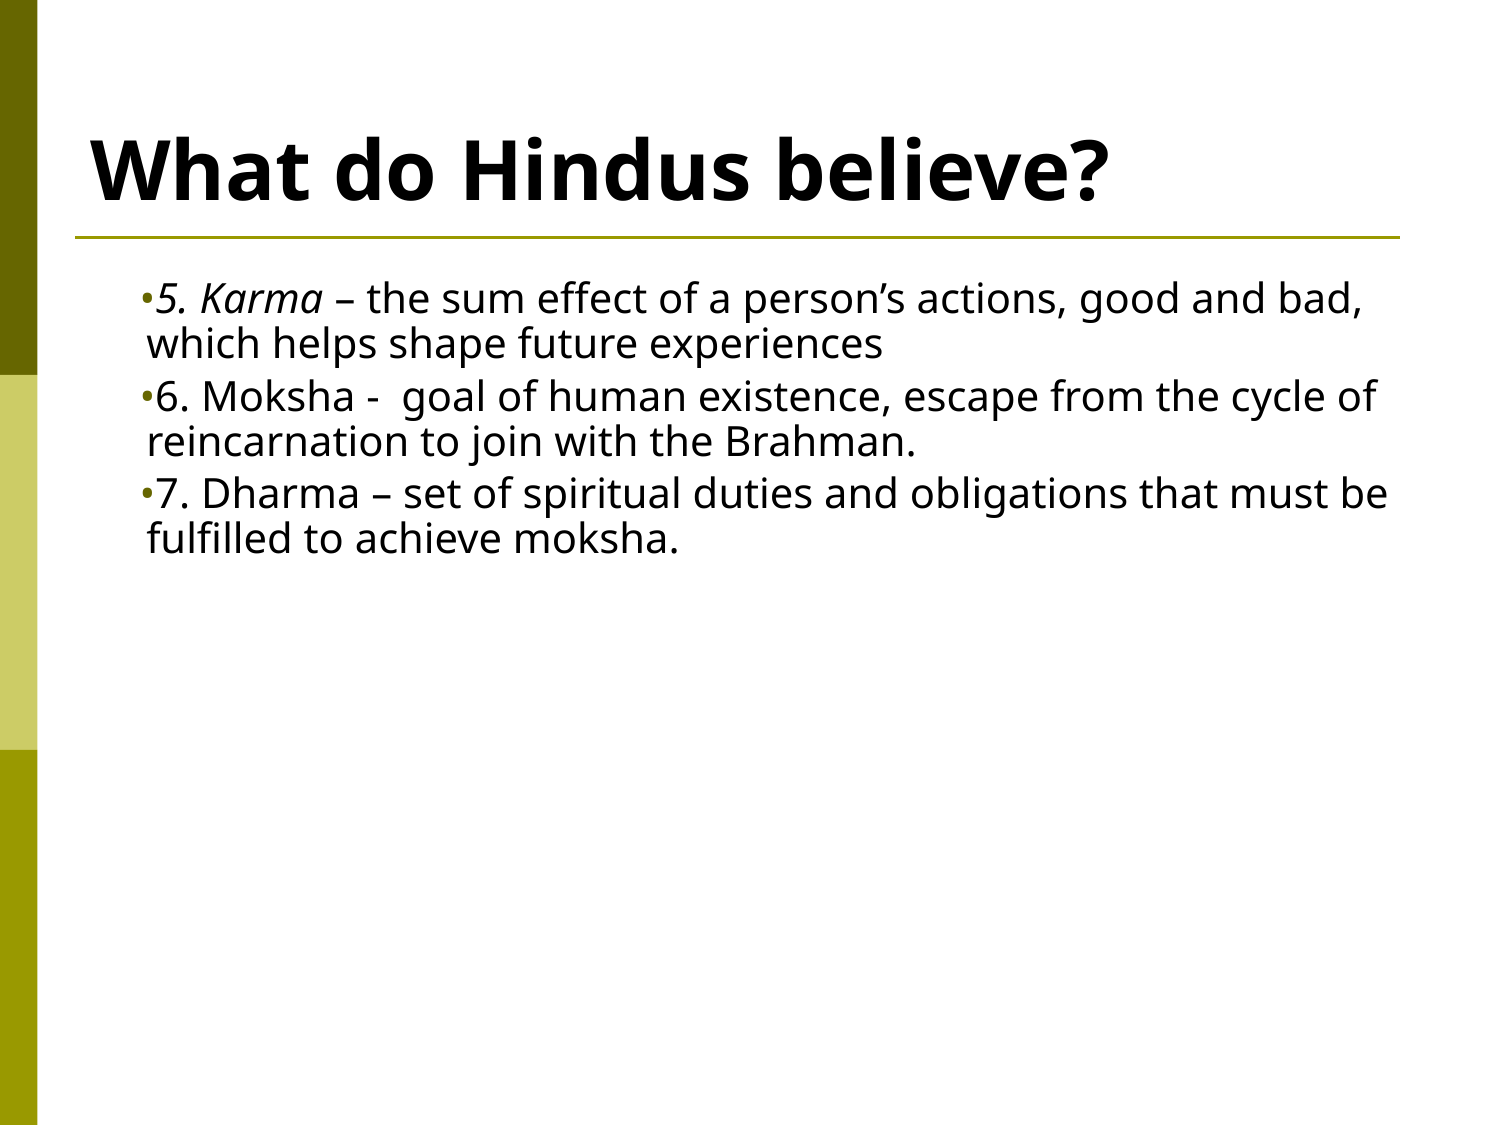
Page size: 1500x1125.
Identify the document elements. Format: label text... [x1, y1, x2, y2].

title What do Hindus believe? [75, 45, 1425, 233]
list 5. Karma – the sum effect of a person’s actions, good and bad, which helps shape future experiences 6. Moksha - goal of human existence, escape from the cycle of reincarnation to join with the Brahman. 7. Dharma – set of spiritual duties and obligations that must be fulfilled to achieve moksha. [75, 262, 1425, 1006]
